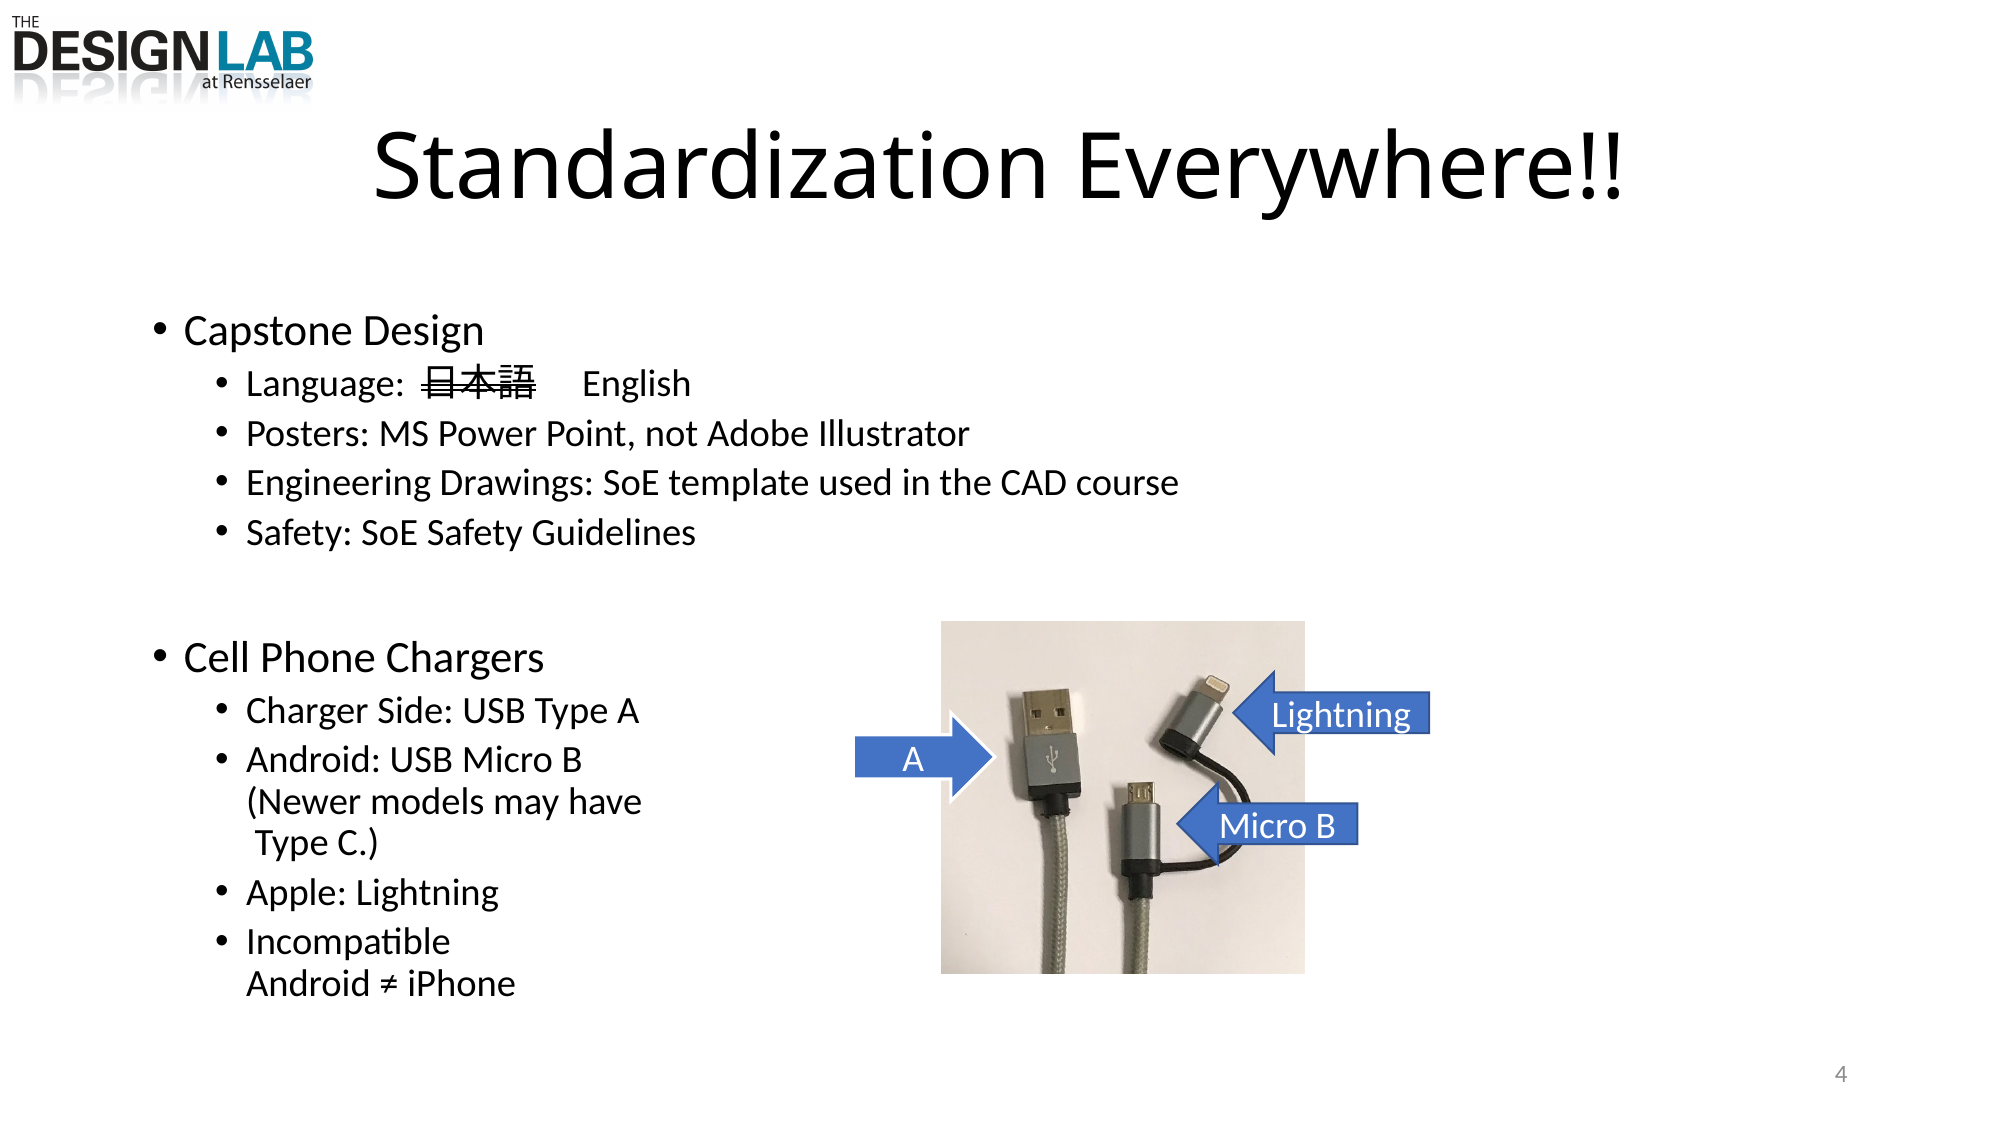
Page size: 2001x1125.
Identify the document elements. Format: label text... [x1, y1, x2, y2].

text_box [853, 621, 1430, 974]
picture [291, 54, 304, 59]
picture [259, 42, 268, 55]
picture [12, 16, 313, 113]
title Standardization Everywhere!! [137, 59, 1863, 278]
slide_number 4 [1412, 1042, 1863, 1103]
list Capstone Design Language: 日本語 English Posters: MS Power Point, not Adobe Illustrator Engineering Drawings: SoE template used in the CAD course Safety: SoE Safety Guidelines Cell Phone Chargers Charger Side: USB Type A Android: USB Micro B (Newer models may have Type C.) Apple: Lightning Incompatible Android ≠ iPhone [137, 299, 1863, 1014]
picture [291, 38, 303, 47]
